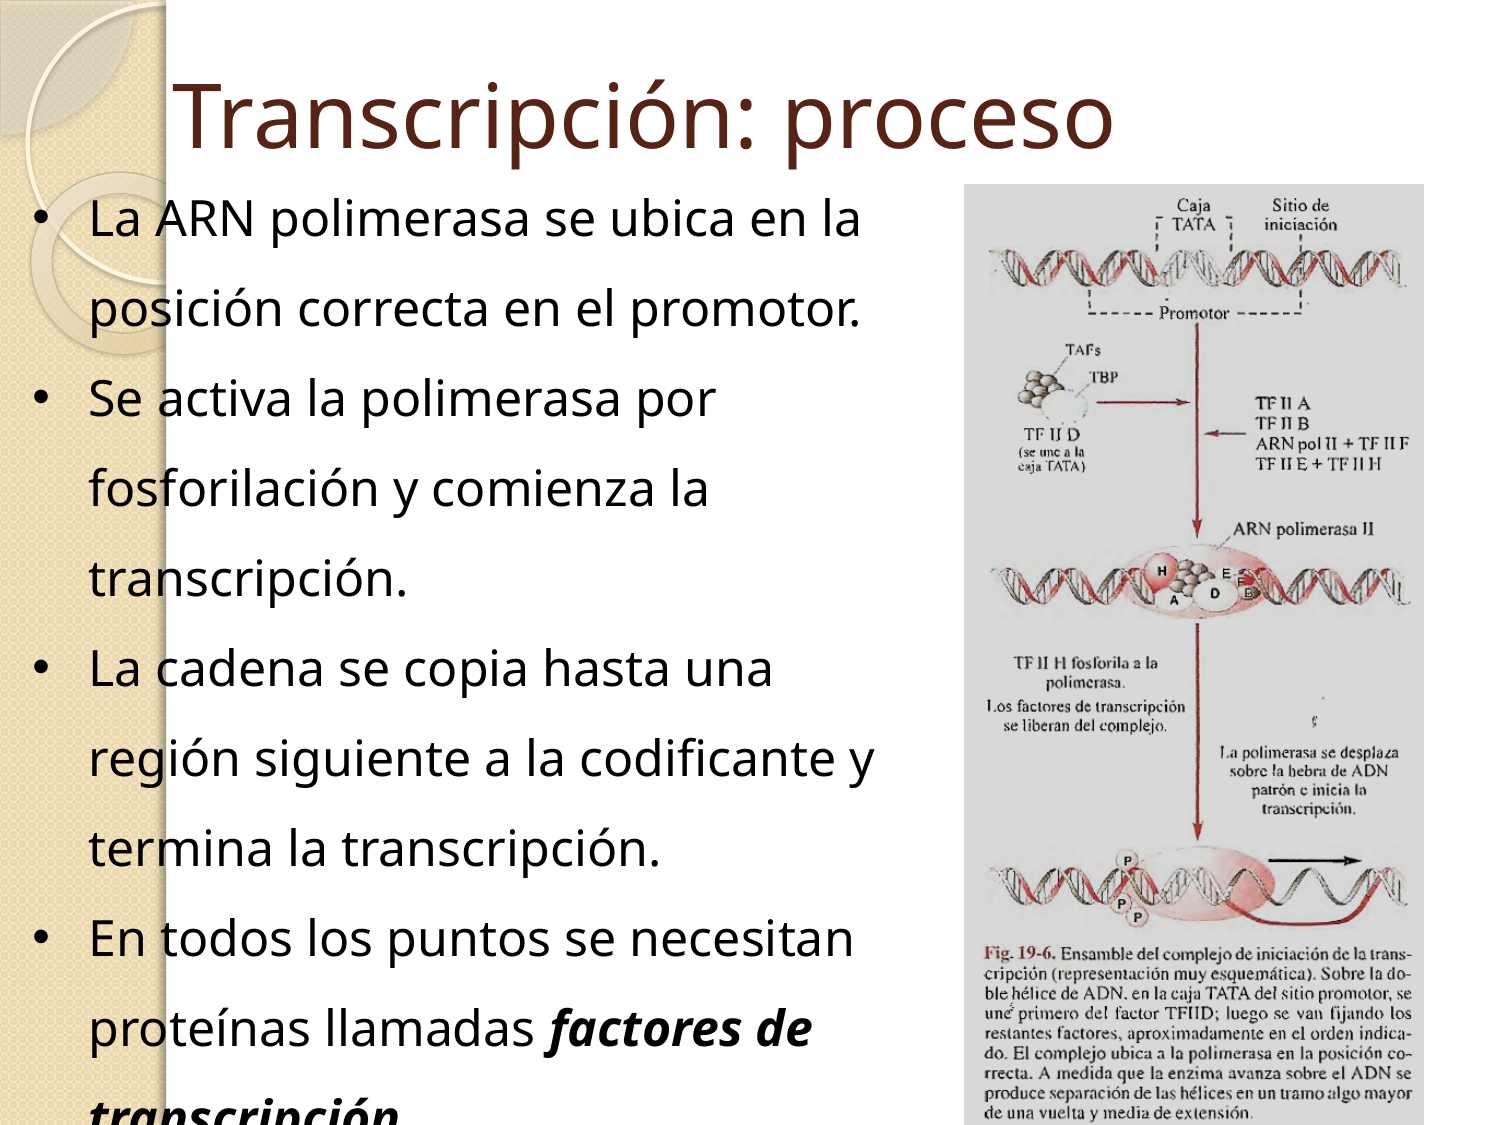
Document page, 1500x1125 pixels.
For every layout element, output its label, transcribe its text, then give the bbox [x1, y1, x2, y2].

text_box La ARN polimerasa se ubica en la posición correcta en el promotor. Se activa la polimerasa por fosforilación y comienza la transcripción. La cadena se copia hasta una región siguiente a la codificante y termina la transcripción. En todos los puntos se necesitan proteínas llamadas factores de transcripción. [17, 148, 928, 1125]
title Transcripción: proceso [157, 19, 1388, 207]
picture [964, 184, 1424, 1125]
